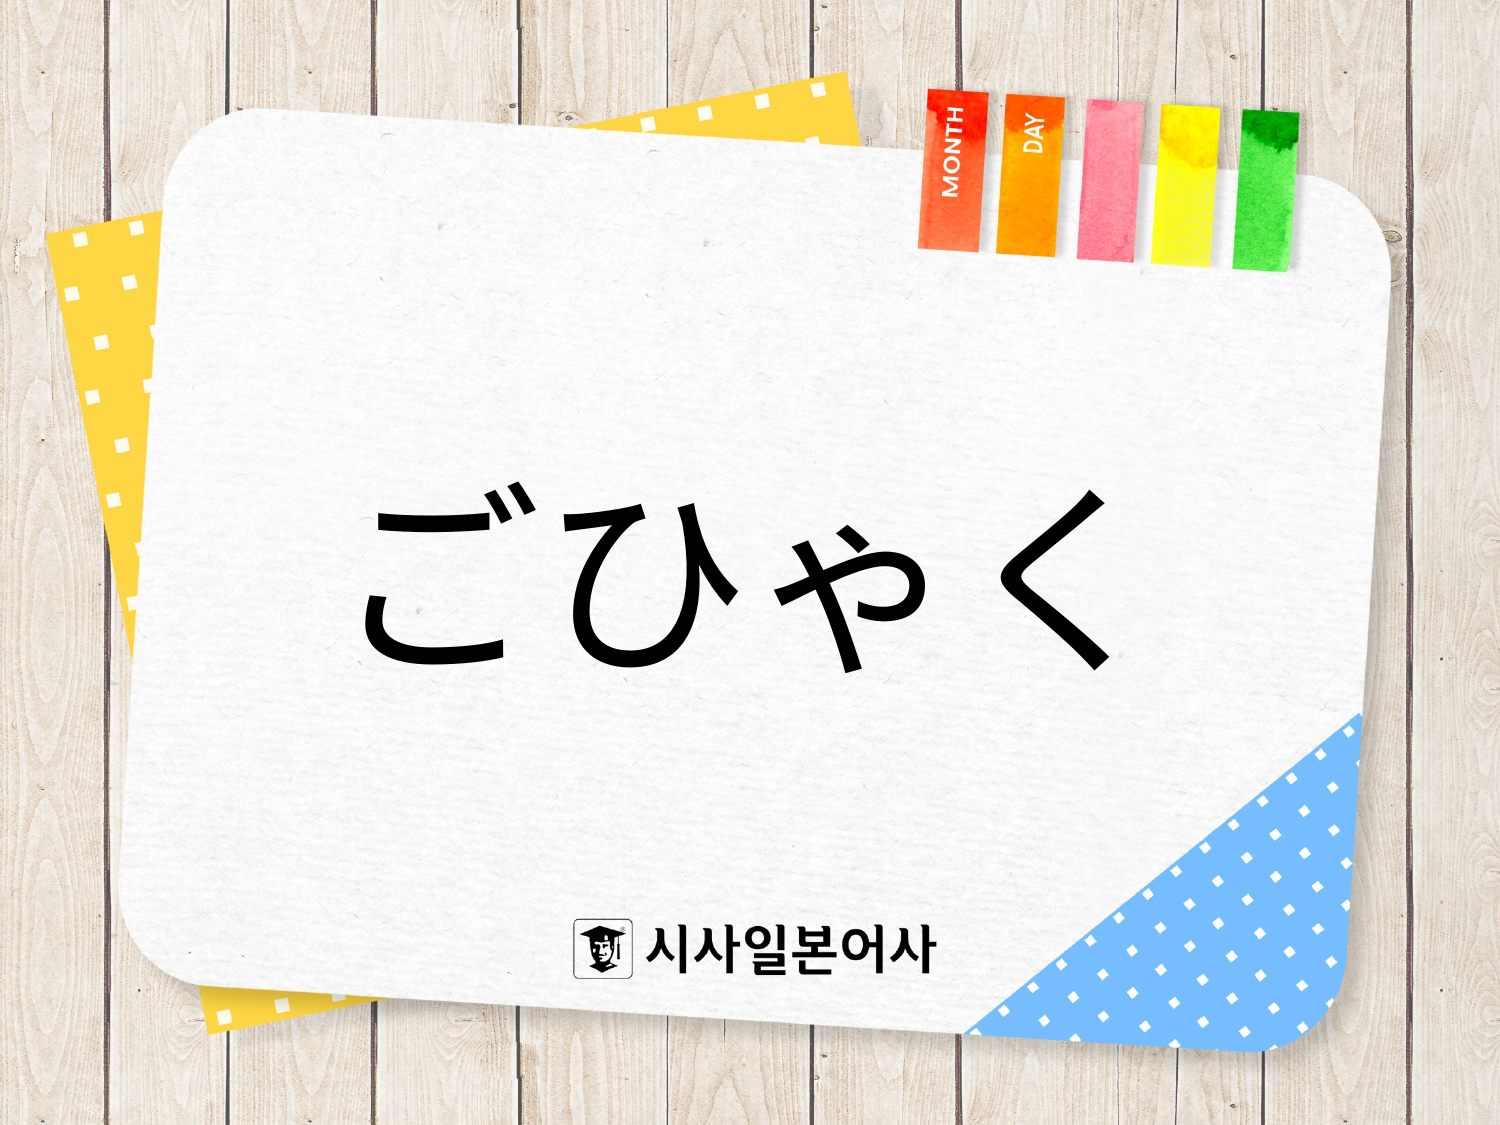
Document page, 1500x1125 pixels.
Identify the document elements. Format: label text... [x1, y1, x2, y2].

picture [0, 0, 1500, 1125]
title ごひゃく [75, 338, 1425, 811]
